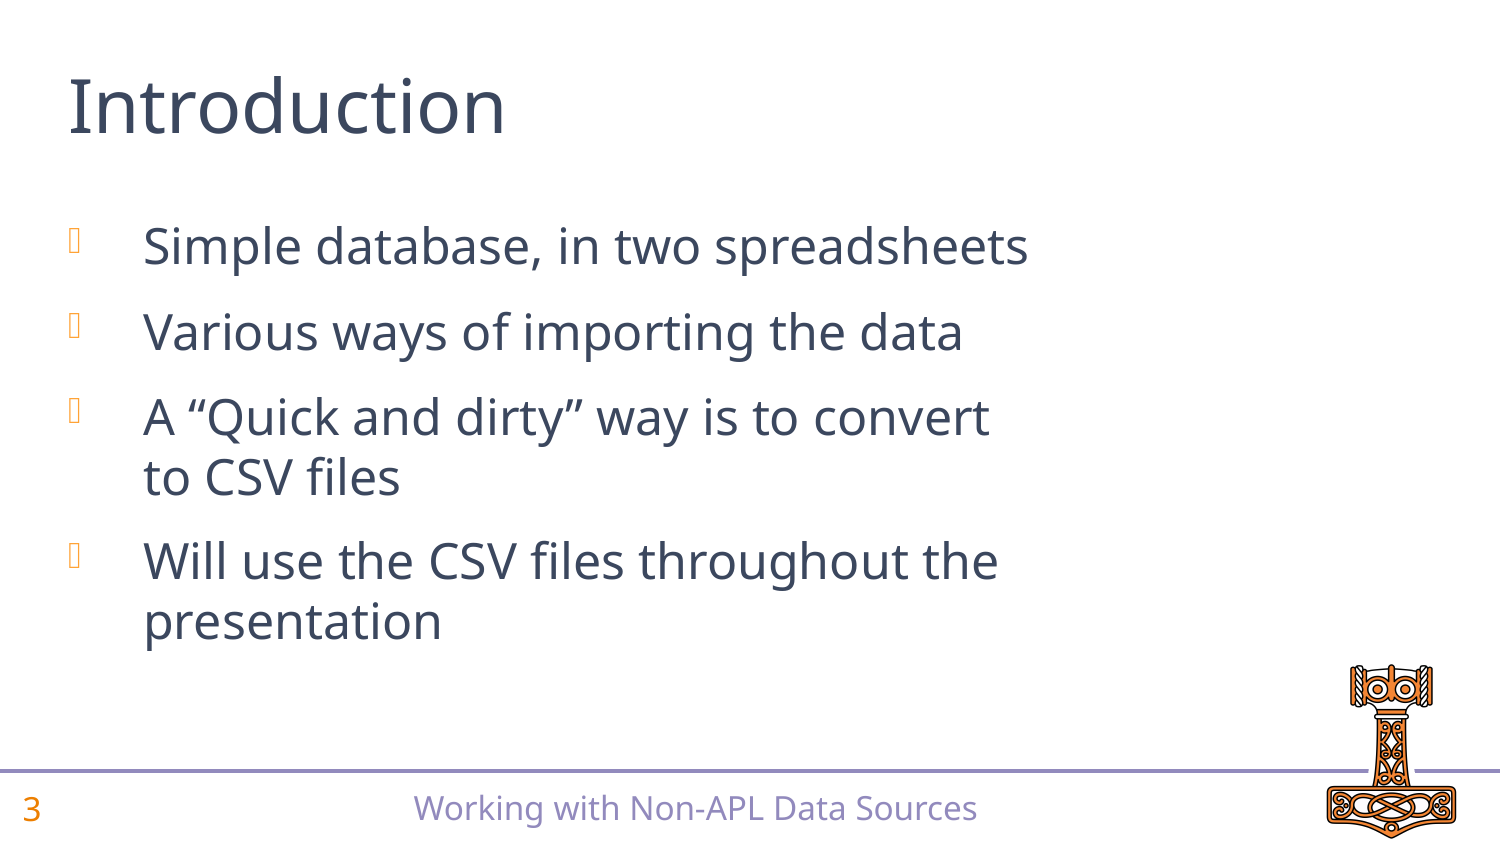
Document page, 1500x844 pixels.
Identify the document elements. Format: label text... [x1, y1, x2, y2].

list Simple database, in two spreadsheets Various ways of importing the data A “Quick and dirty” way is to convert to CSV files Will use the CSV files throughout the presentation [53, 207, 1053, 740]
title Introduction [53, 43, 1203, 157]
picture [1320, 655, 1461, 844]
